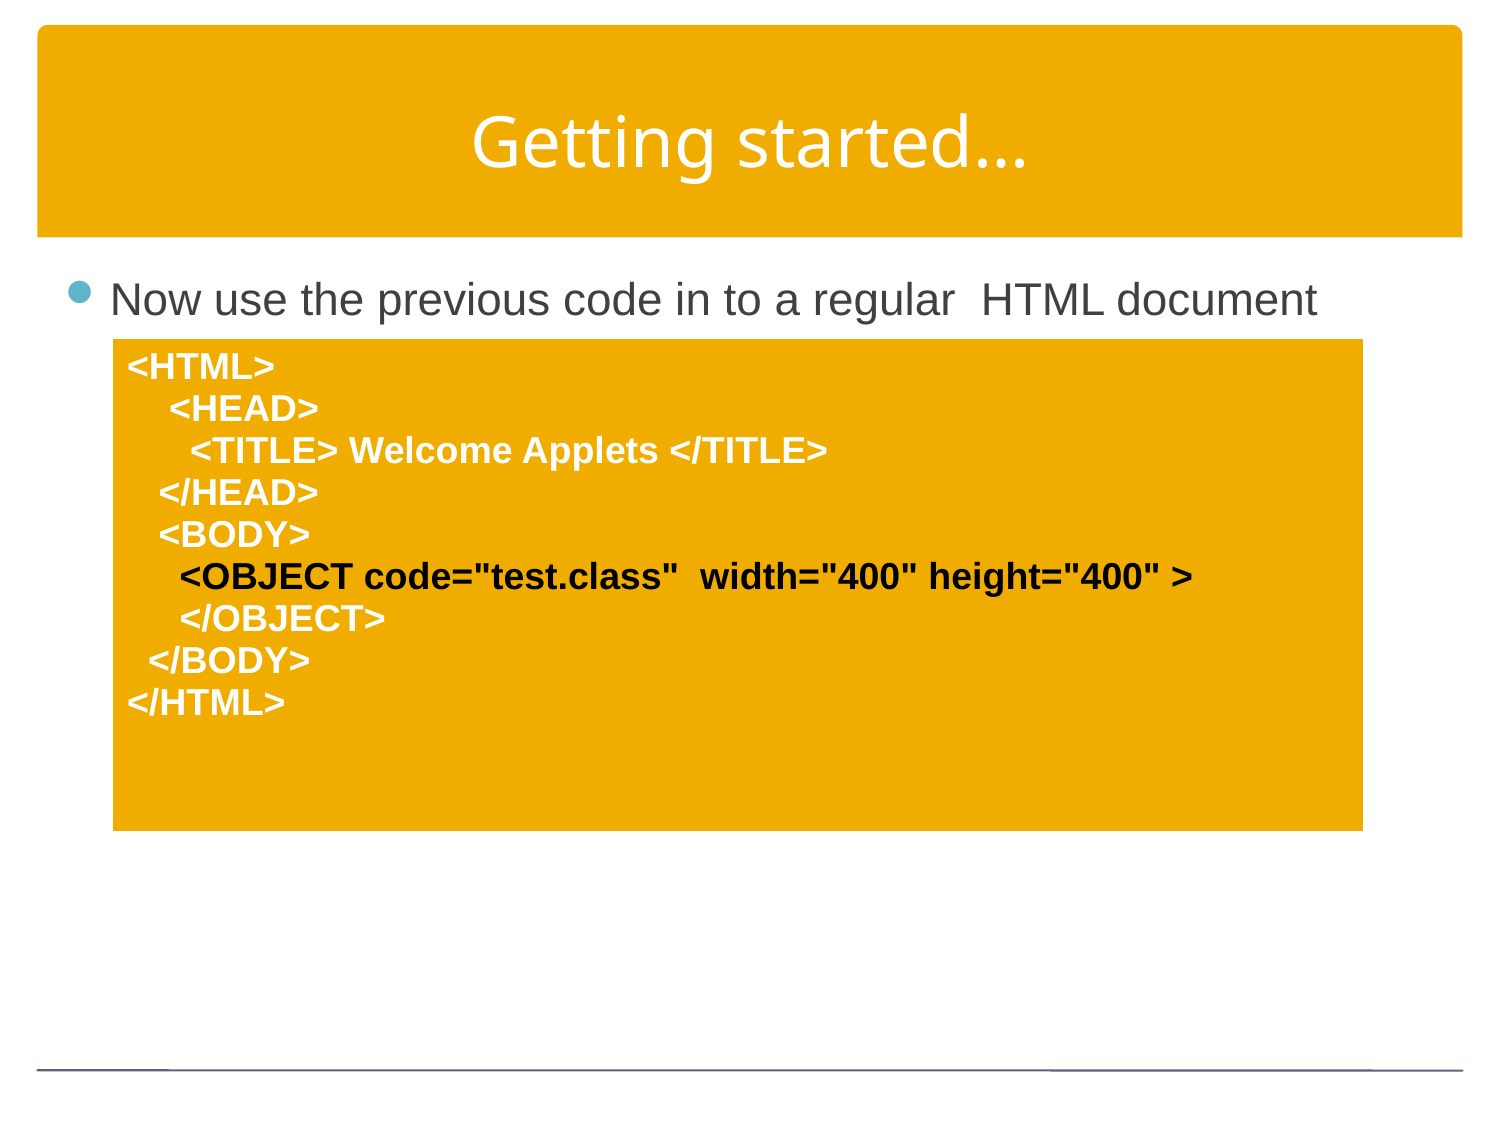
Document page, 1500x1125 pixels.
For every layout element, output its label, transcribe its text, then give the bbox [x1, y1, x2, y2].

table_header <HTML> <HEAD> <TITLE> Welcome Applets </TITLE> </HEAD> <BODY> <OBJECT code="test.class" width="400" height="400" > </OBJECT> </BODY> </HTML> [113, 339, 1363, 831]
list Now use the previous code in to a regular HTML document [49, 262, 1451, 1051]
title Getting started… [49, 44, 1451, 233]
